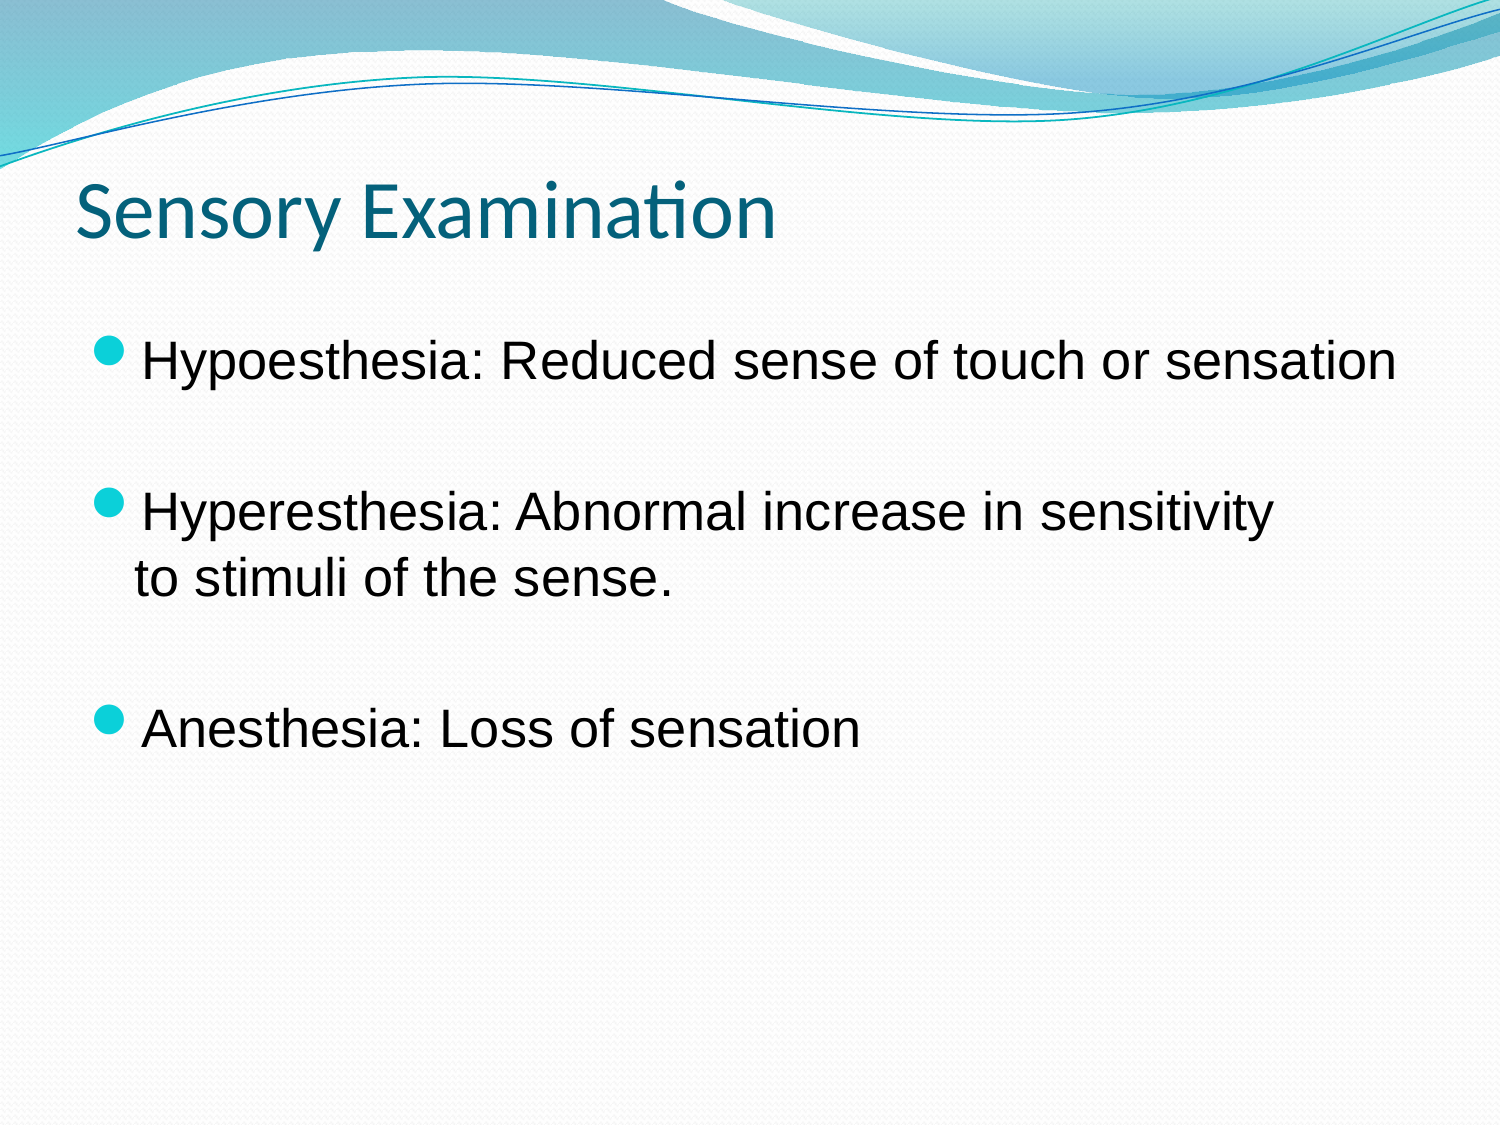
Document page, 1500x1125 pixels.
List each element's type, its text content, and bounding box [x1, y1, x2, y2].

list Hypoesthesia: Reduced sense of touch or sensation Hyperesthesia: Abnormal increase in sensitivity to stimuli of the sense. Anesthesia: Loss of sensation [75, 317, 1425, 1038]
title Sensory Examination [75, 115, 1425, 256]
